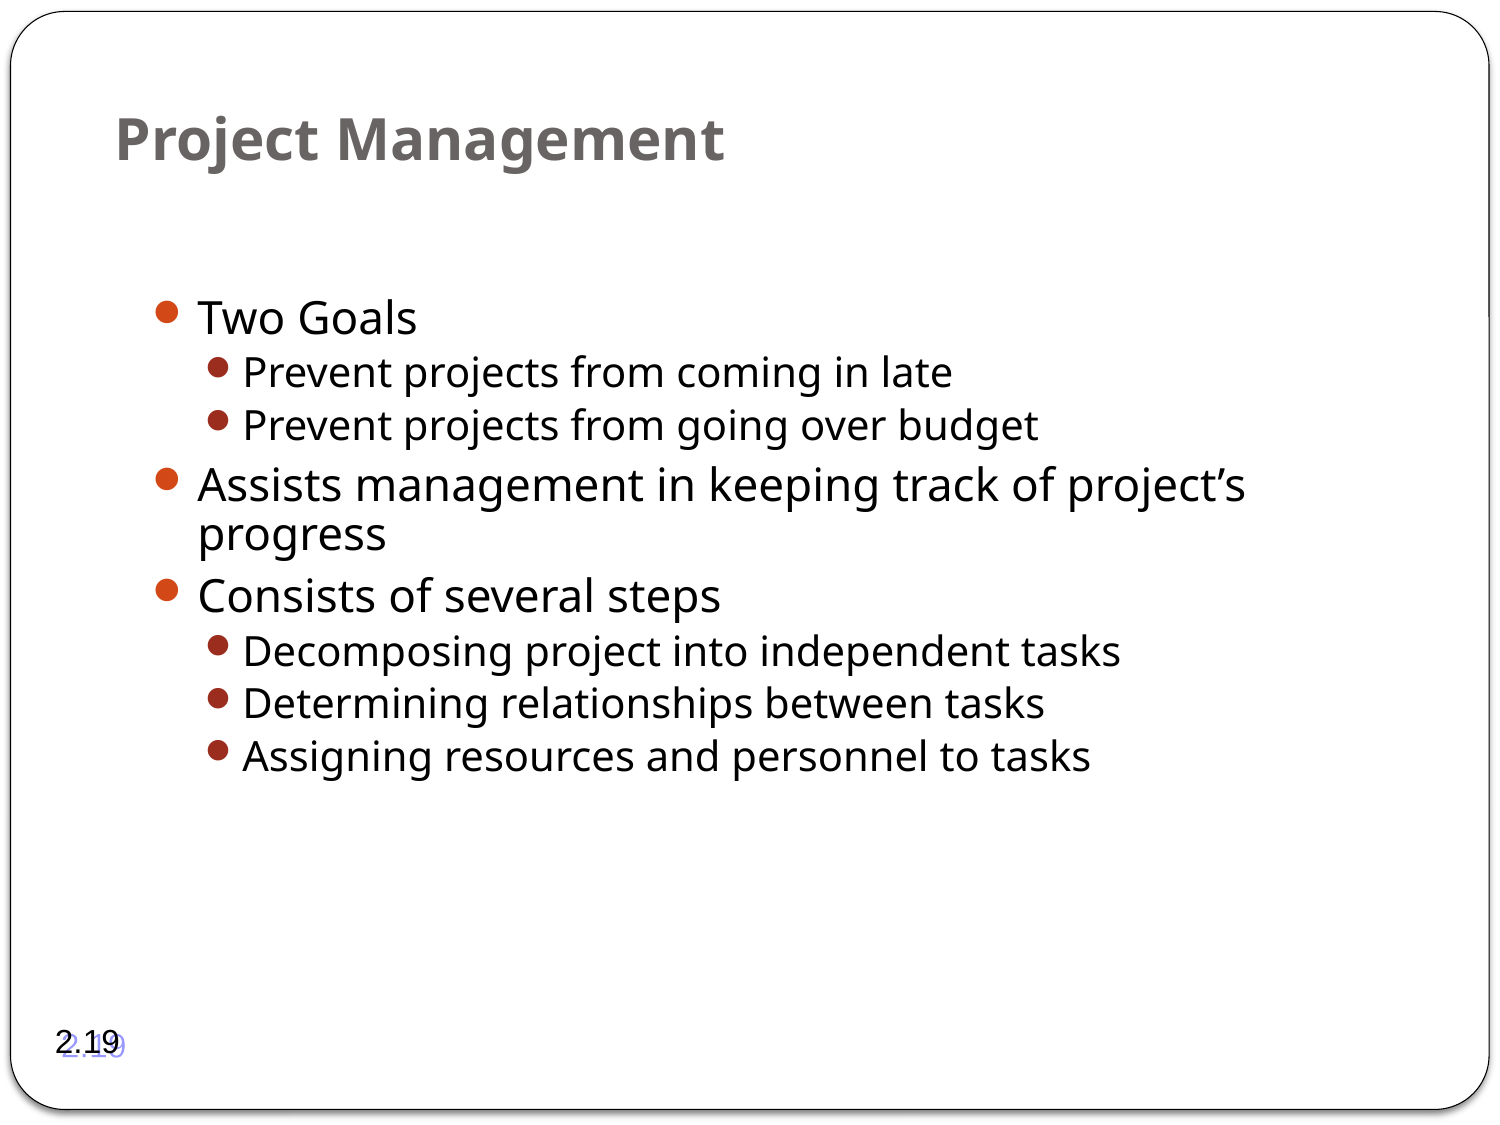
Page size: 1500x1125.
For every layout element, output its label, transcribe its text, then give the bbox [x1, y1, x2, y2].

list Two Goals Prevent projects from coming in late Prevent projects from going over budget Assists management in keeping track of project’s progress Consists of several steps Decomposing project into independent tasks Determining relationships between tasks Assigning resources and personnel to tasks [137, 287, 1413, 963]
text_box 2.19 [37, 1012, 138, 1107]
title Project Management [99, 75, 1375, 188]
